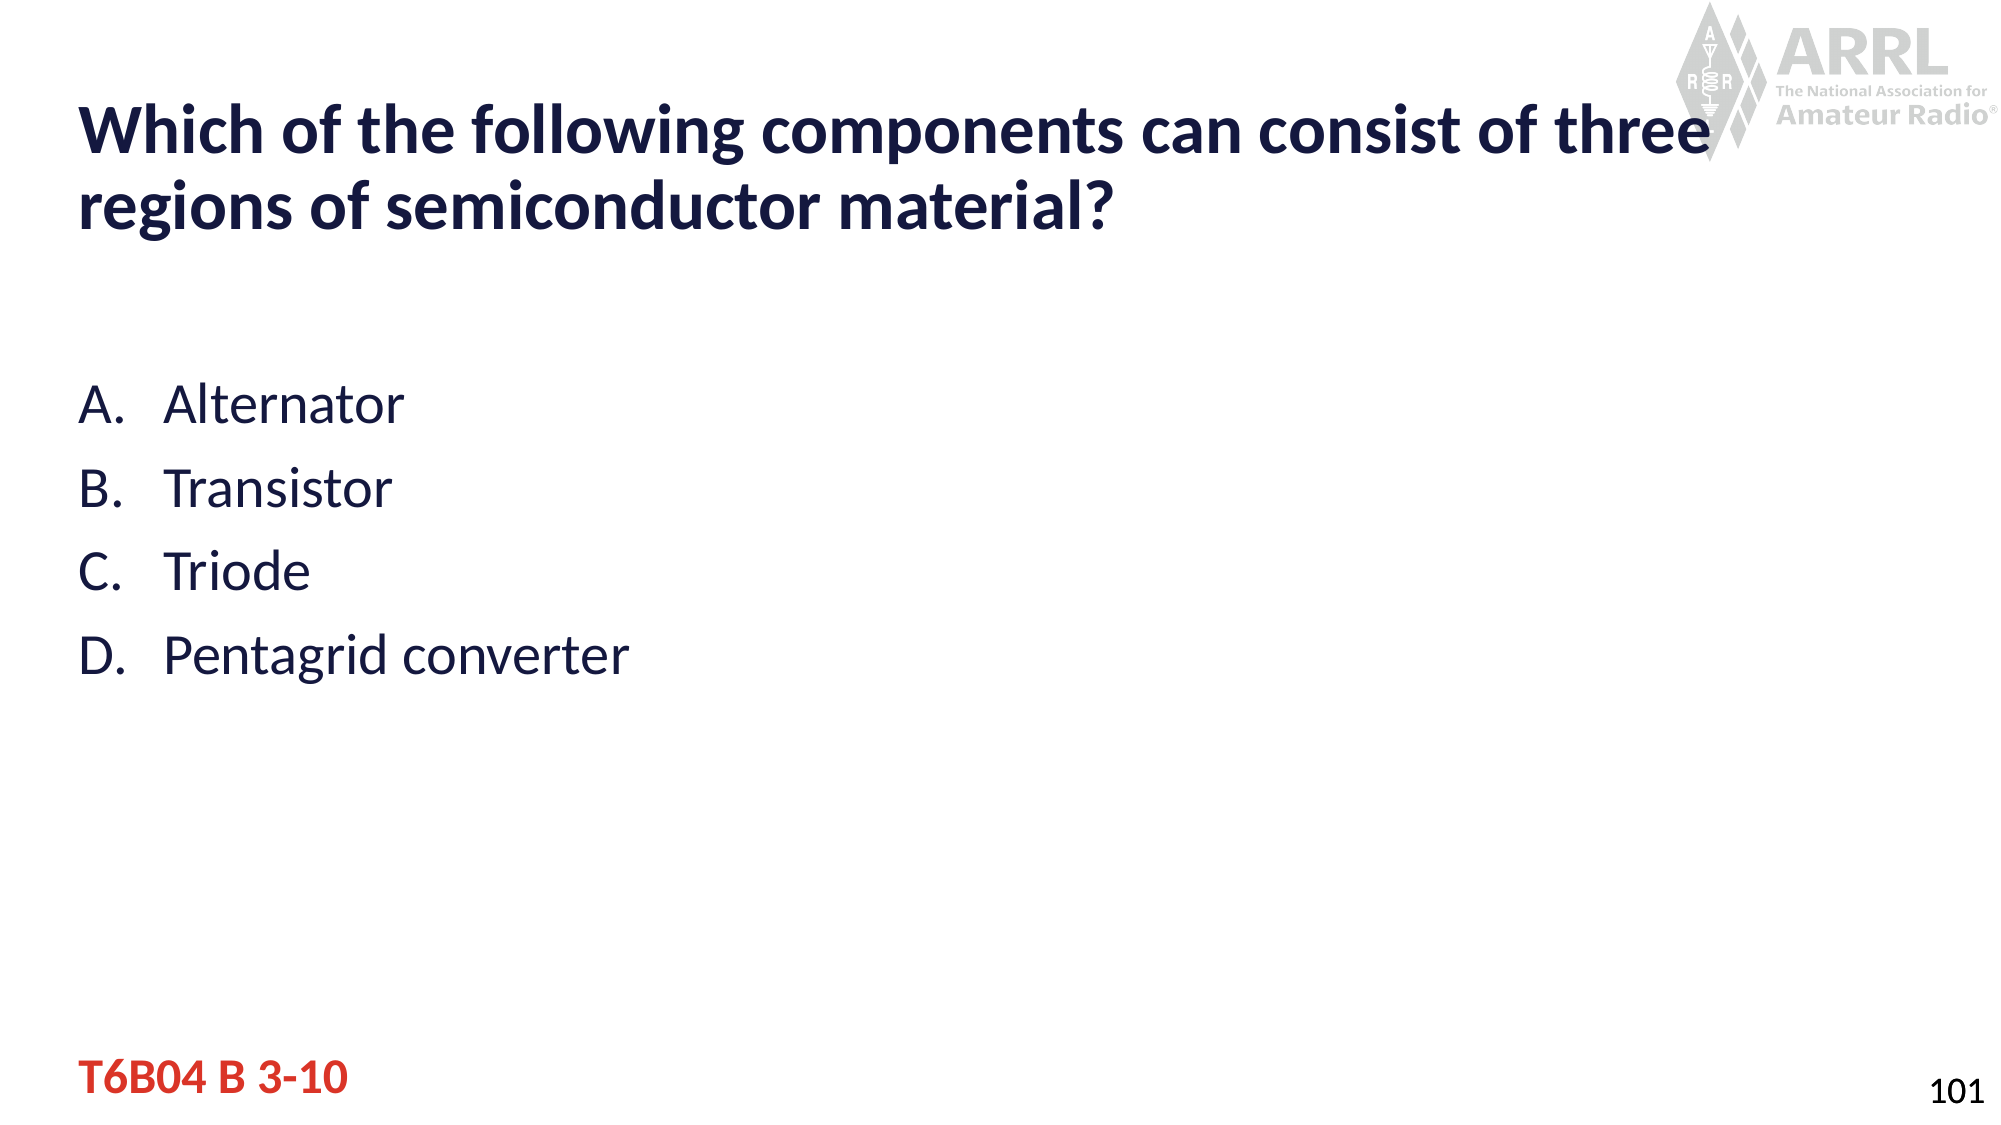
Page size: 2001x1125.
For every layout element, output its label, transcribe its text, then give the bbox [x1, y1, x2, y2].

list Alternator Transistor Triode Pentagrid converter [63, 365, 1863, 989]
title Which of the following components can consist of three regions of semiconductor material? [63, 59, 1863, 278]
picture [1674, 0, 2000, 164]
text_box T6B04 B 3-10 [63, 1036, 921, 1112]
